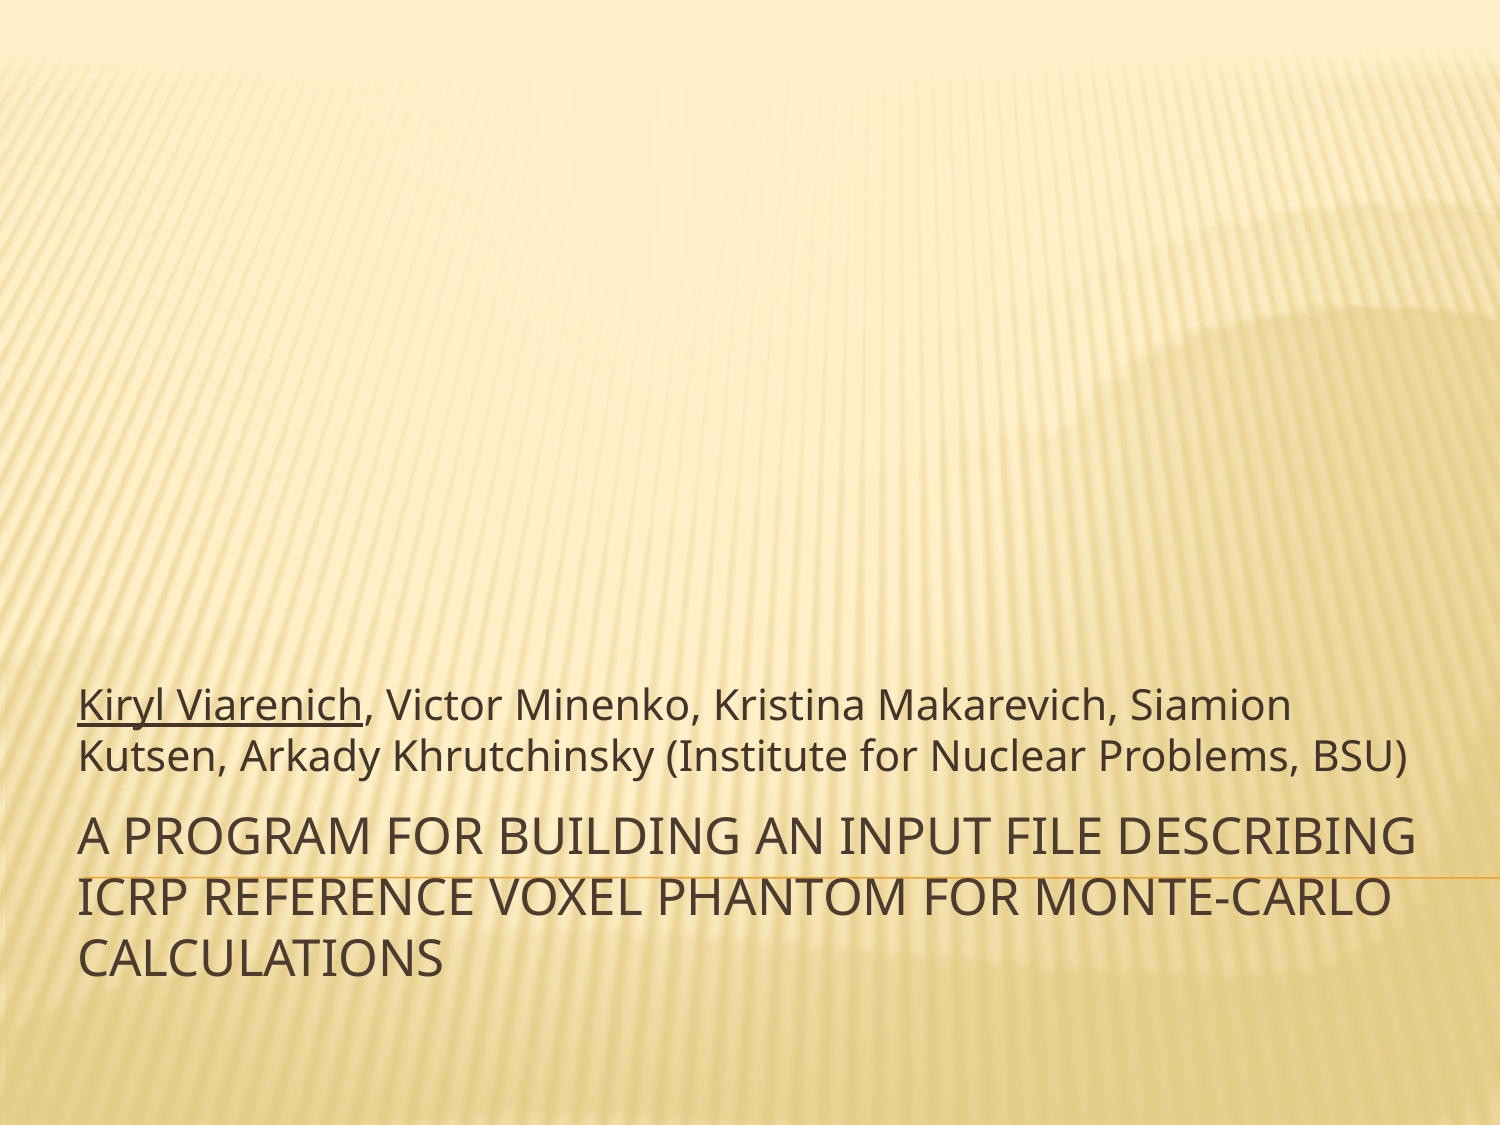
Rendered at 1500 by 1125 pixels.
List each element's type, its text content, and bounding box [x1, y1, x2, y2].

subtitle Kiryl Viarenich, Victor Minenko, Kristina Makarevich, Siamion Kutsen, Arkady Khrutchinsky (Institute for Nuclear Problems, BSU) [62, 637, 1450, 788]
title A program for building an input file describing ICRP reference voxel phantom for Monte-Carlo calculations [62, 796, 1450, 997]
